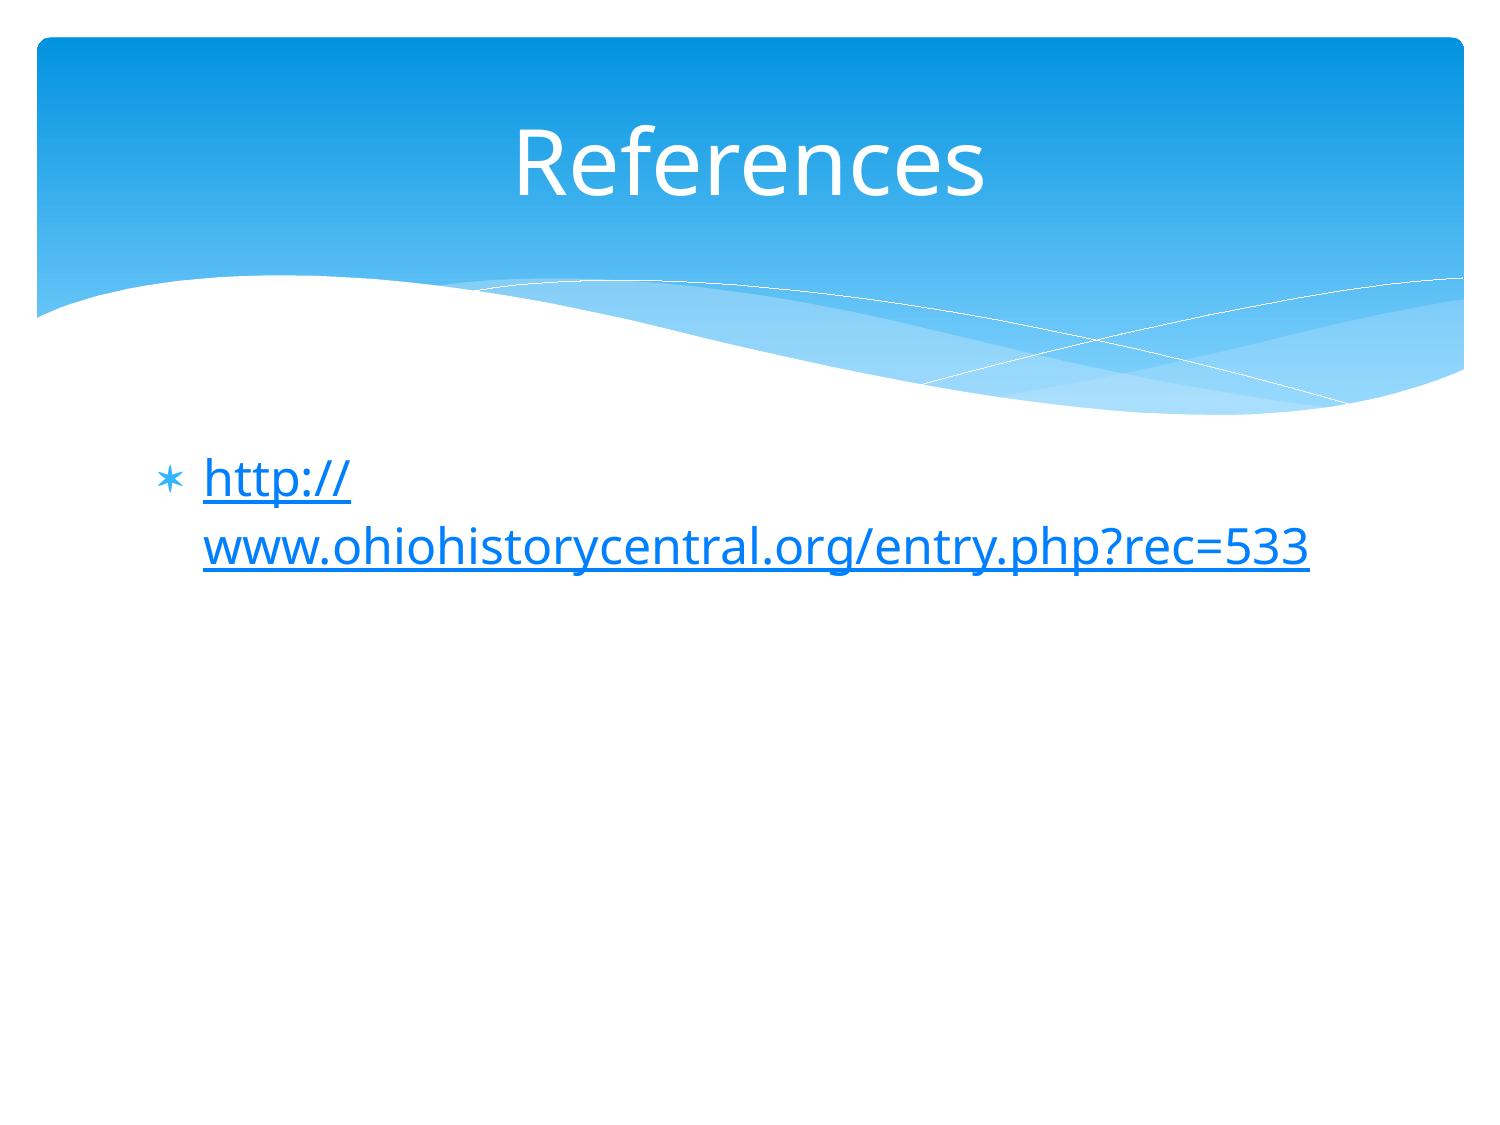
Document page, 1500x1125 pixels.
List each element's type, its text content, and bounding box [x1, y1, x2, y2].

title References [75, 55, 1425, 261]
list http://www.ohiohistorycentral.org/entry.php?rec=533 [143, 438, 1359, 1005]
